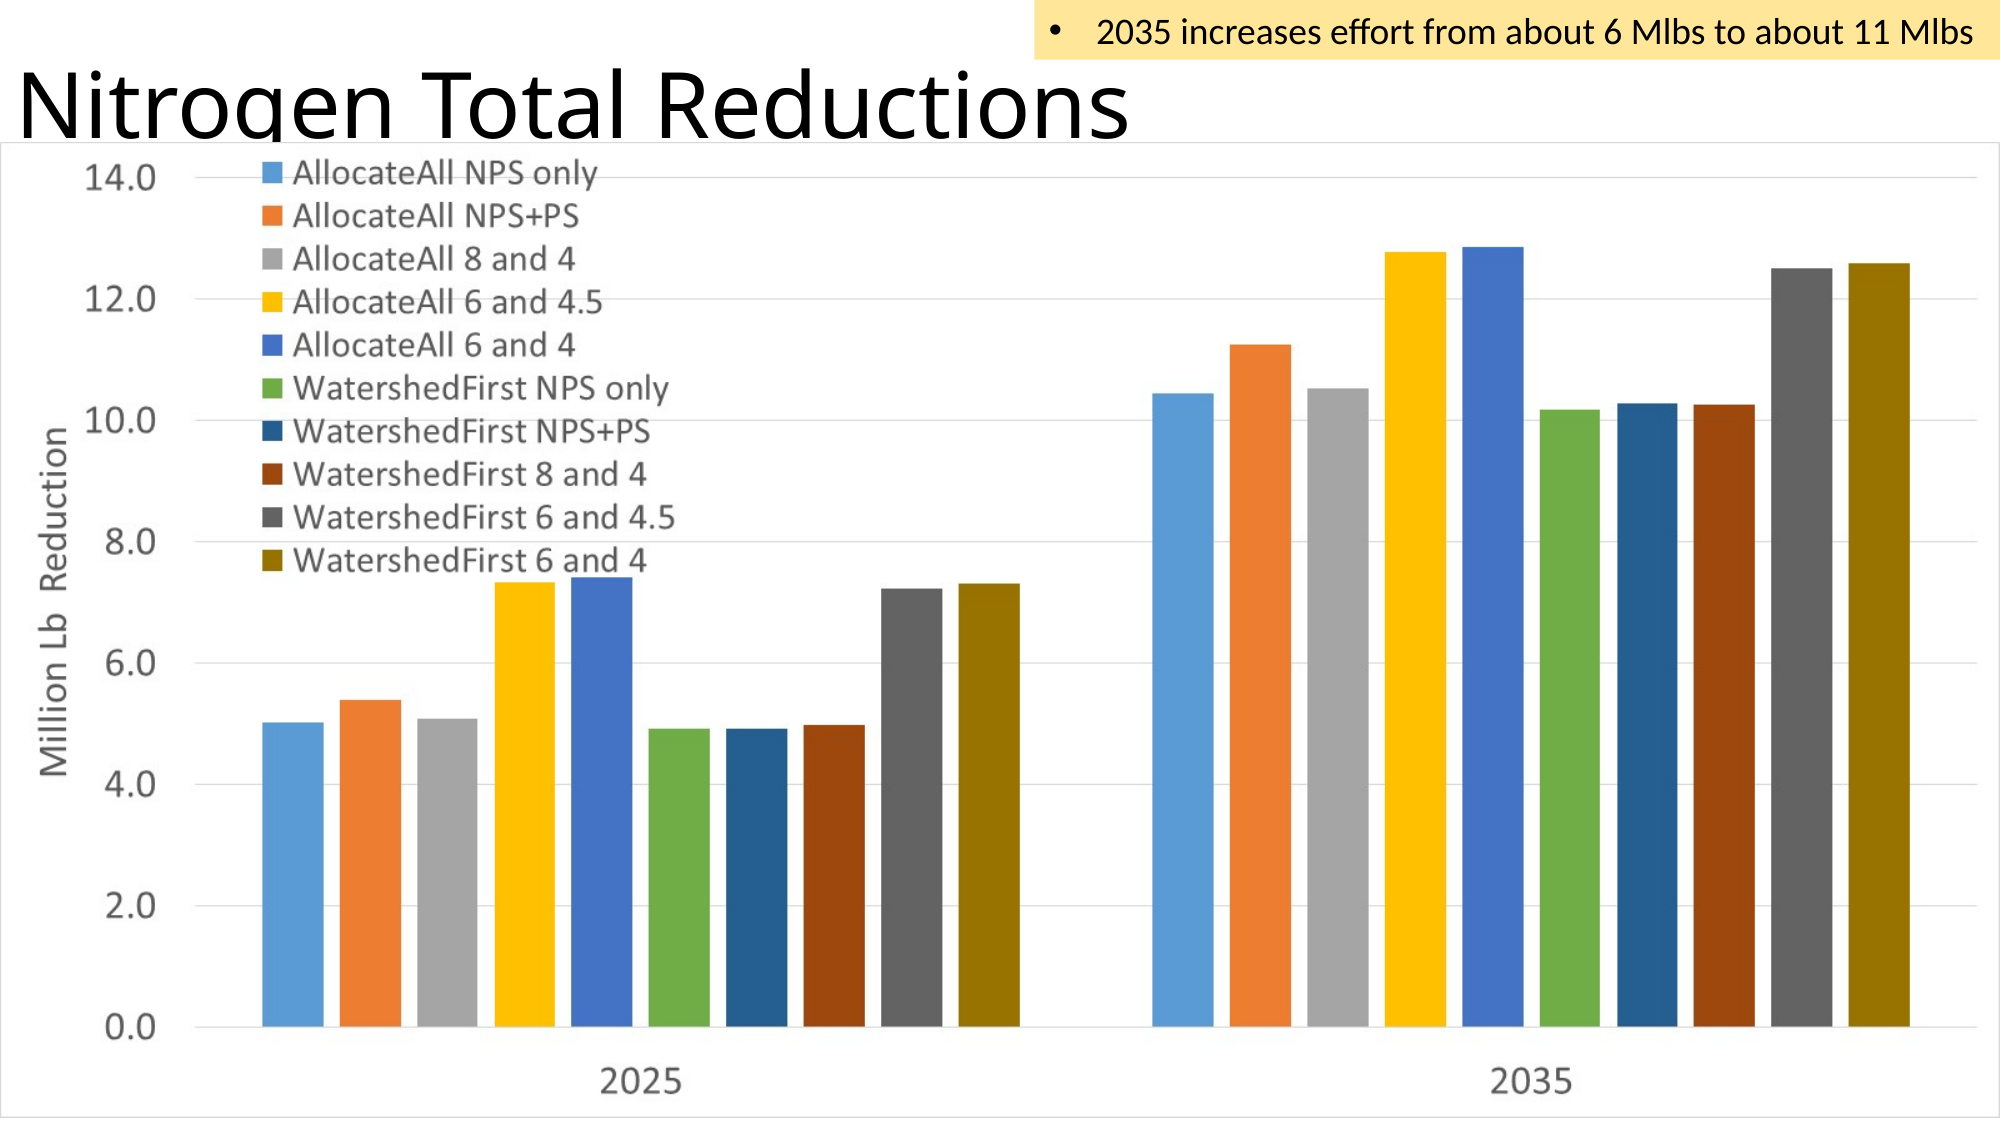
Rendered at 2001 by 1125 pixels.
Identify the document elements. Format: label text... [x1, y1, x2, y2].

text_box 2035 increases effort from about 6 Mlbs to about 11 Mlbs [1034, 0, 2000, 60]
picture [0, 142, 2000, 1118]
title Nitrogen Total Reductions [0, 0, 1725, 142]
